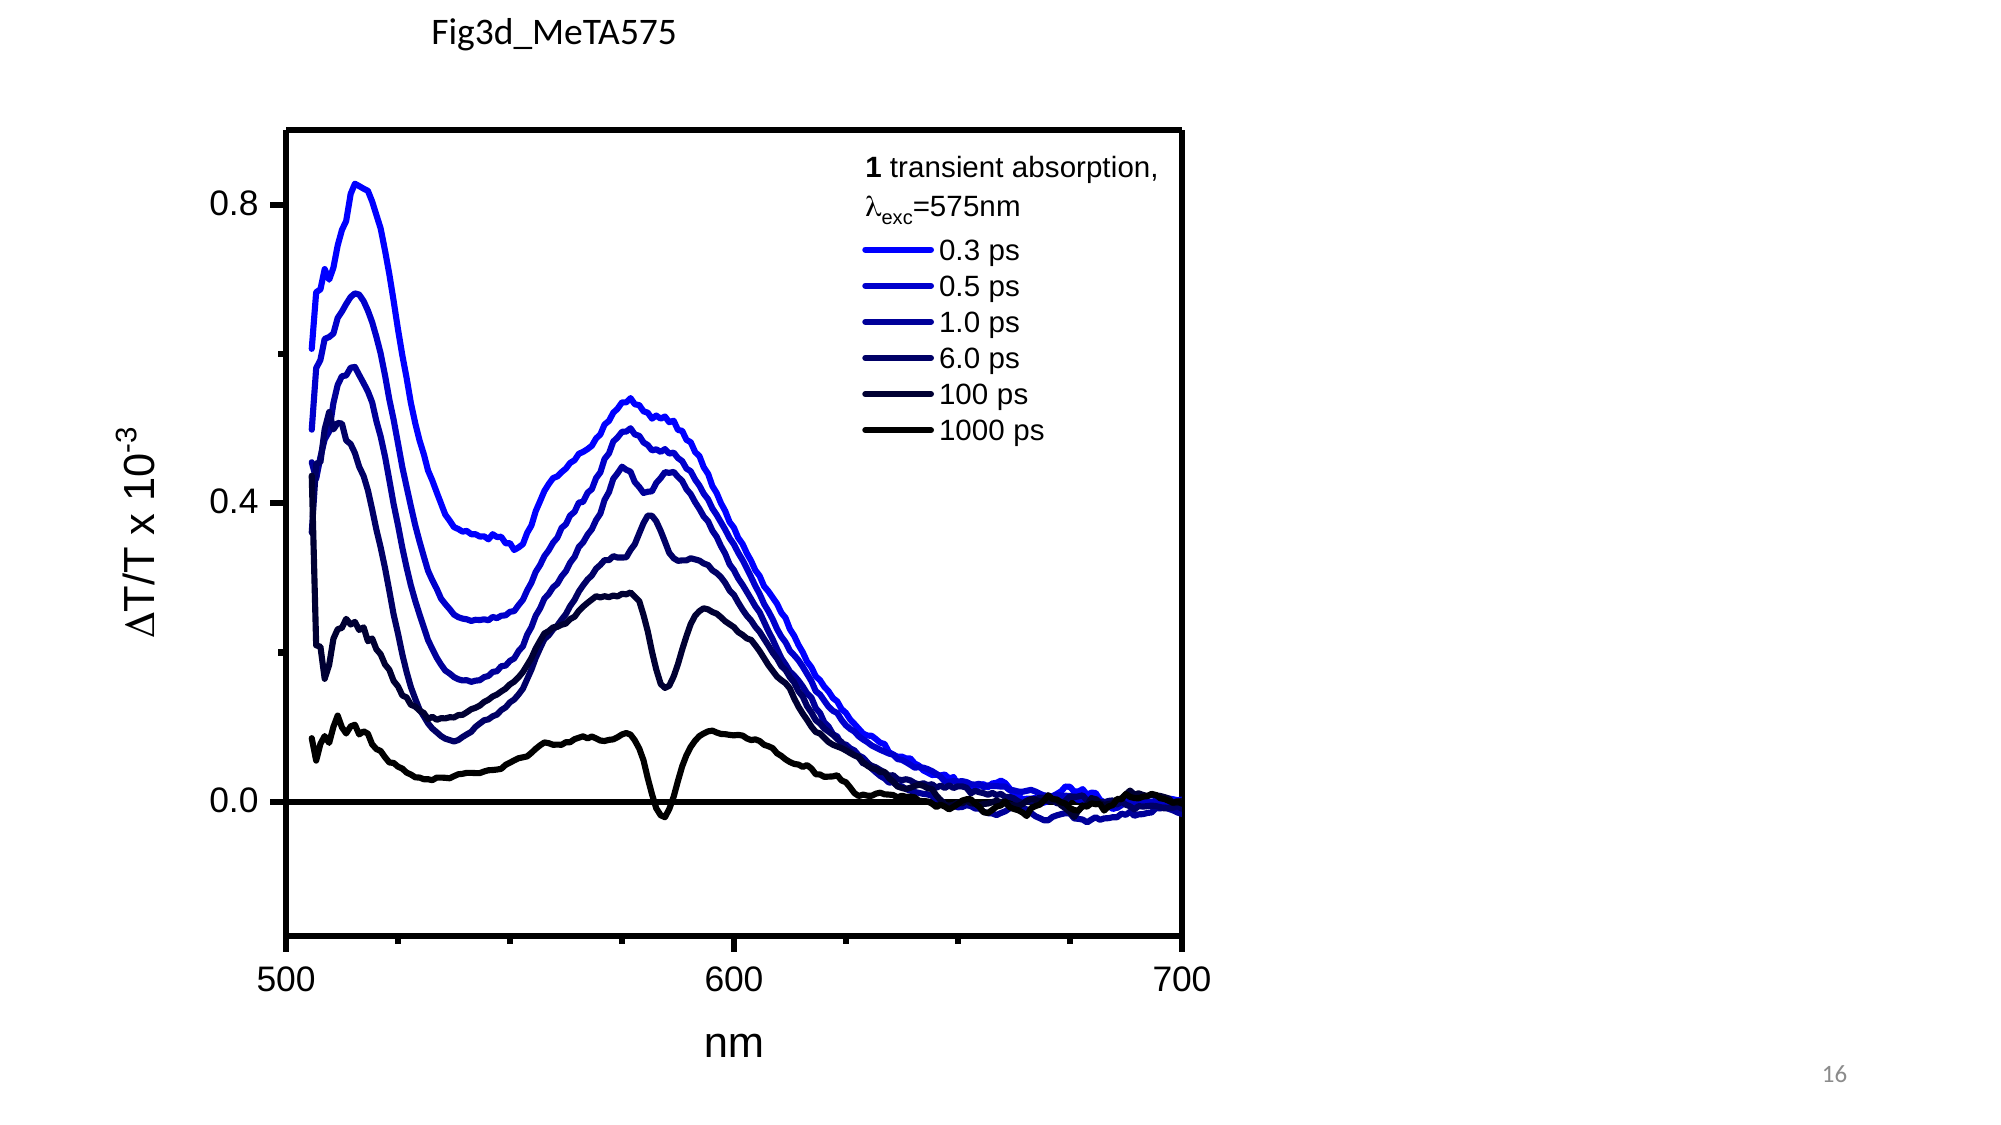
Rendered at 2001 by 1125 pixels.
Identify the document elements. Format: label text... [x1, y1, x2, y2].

slide_number 16 [1602, 1042, 1863, 1103]
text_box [0, 0, 1602, 1125]
